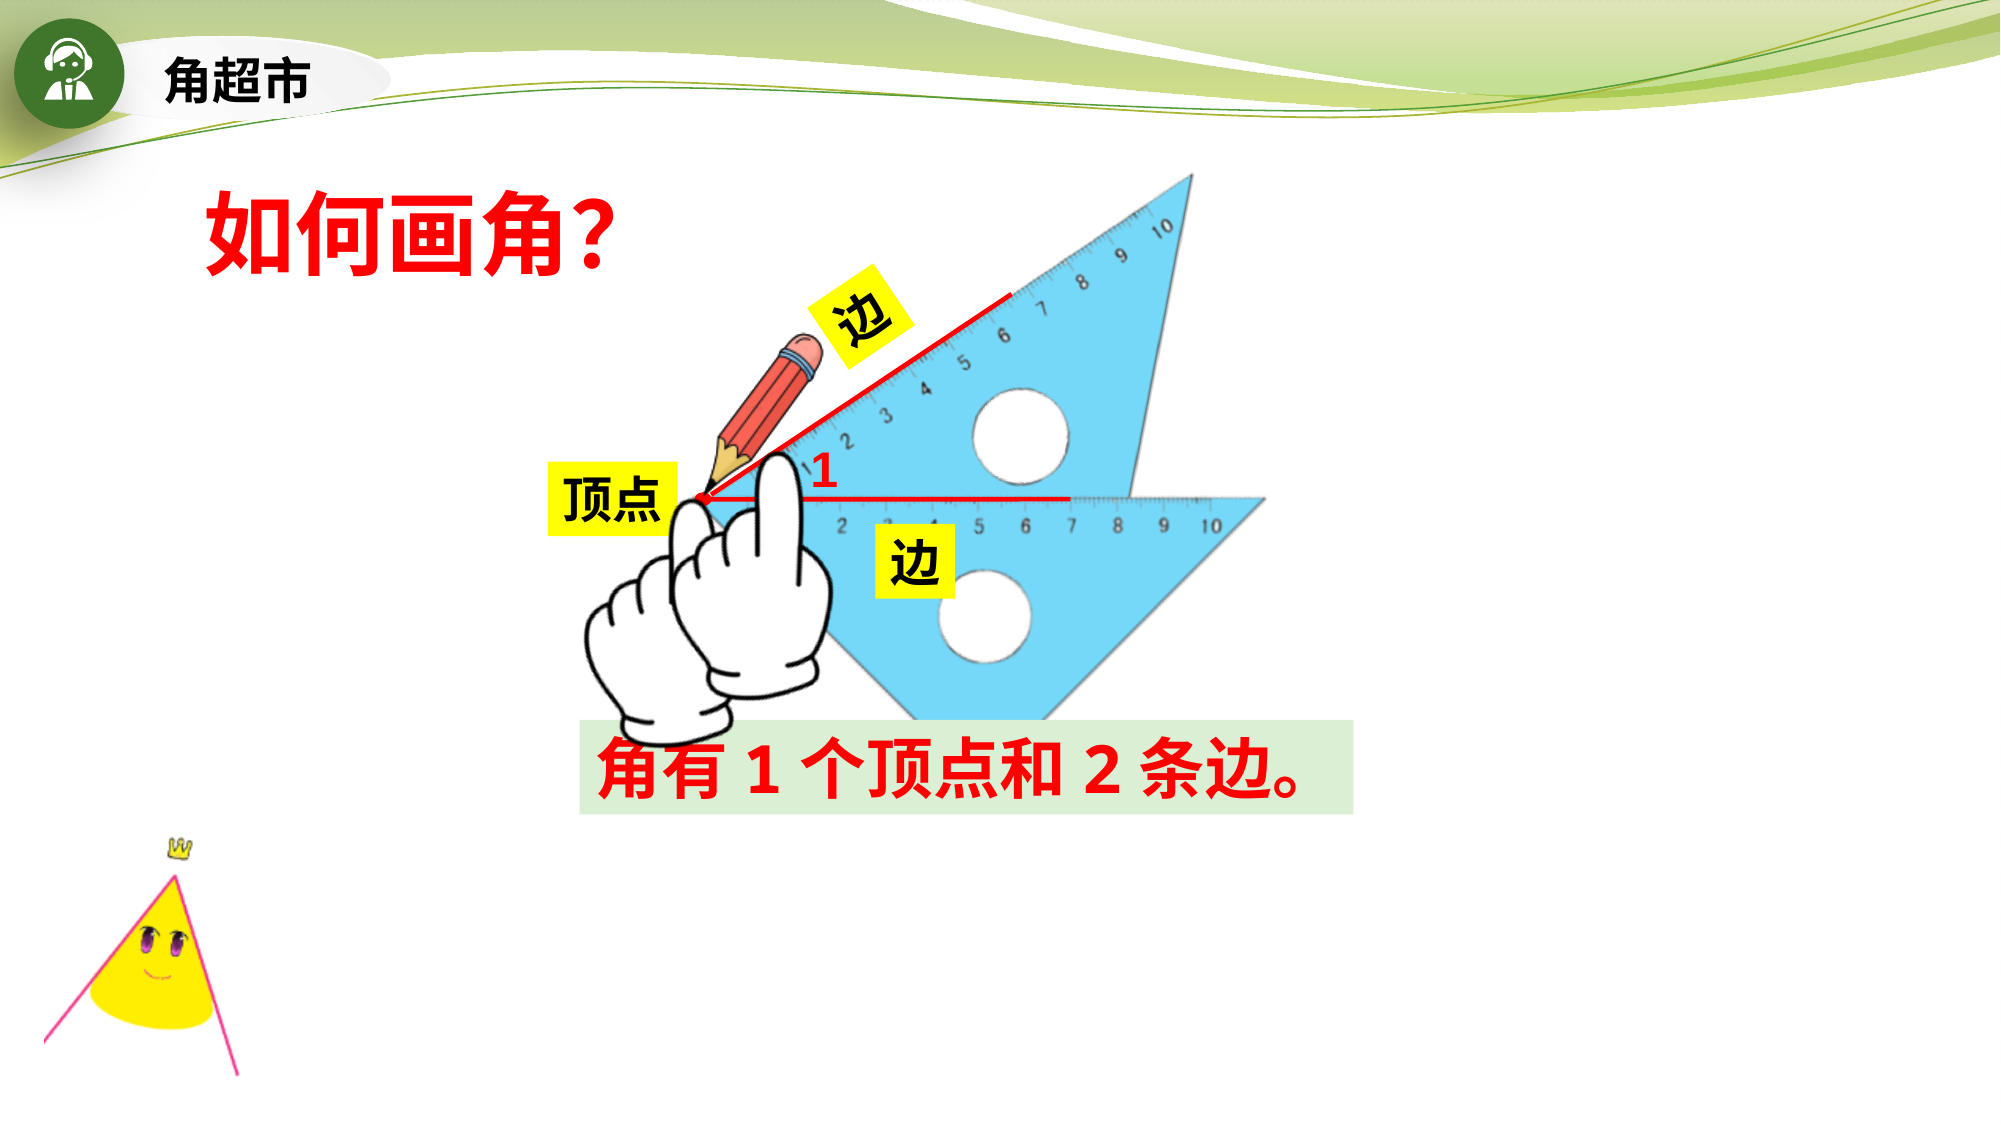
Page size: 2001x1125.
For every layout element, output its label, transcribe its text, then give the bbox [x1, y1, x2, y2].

picture [44, 836, 254, 1095]
text_box [13, 17, 111, 130]
text_box [44, 87, 50, 100]
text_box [711, 294, 1012, 495]
picture [397, 86, 1276, 906]
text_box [50, 35, 396, 121]
text_box 如何画角？ [188, 169, 677, 295]
text_box 角有1个顶点和2条边。 [734, 719, 1354, 815]
text_box [44, 53, 50, 71]
